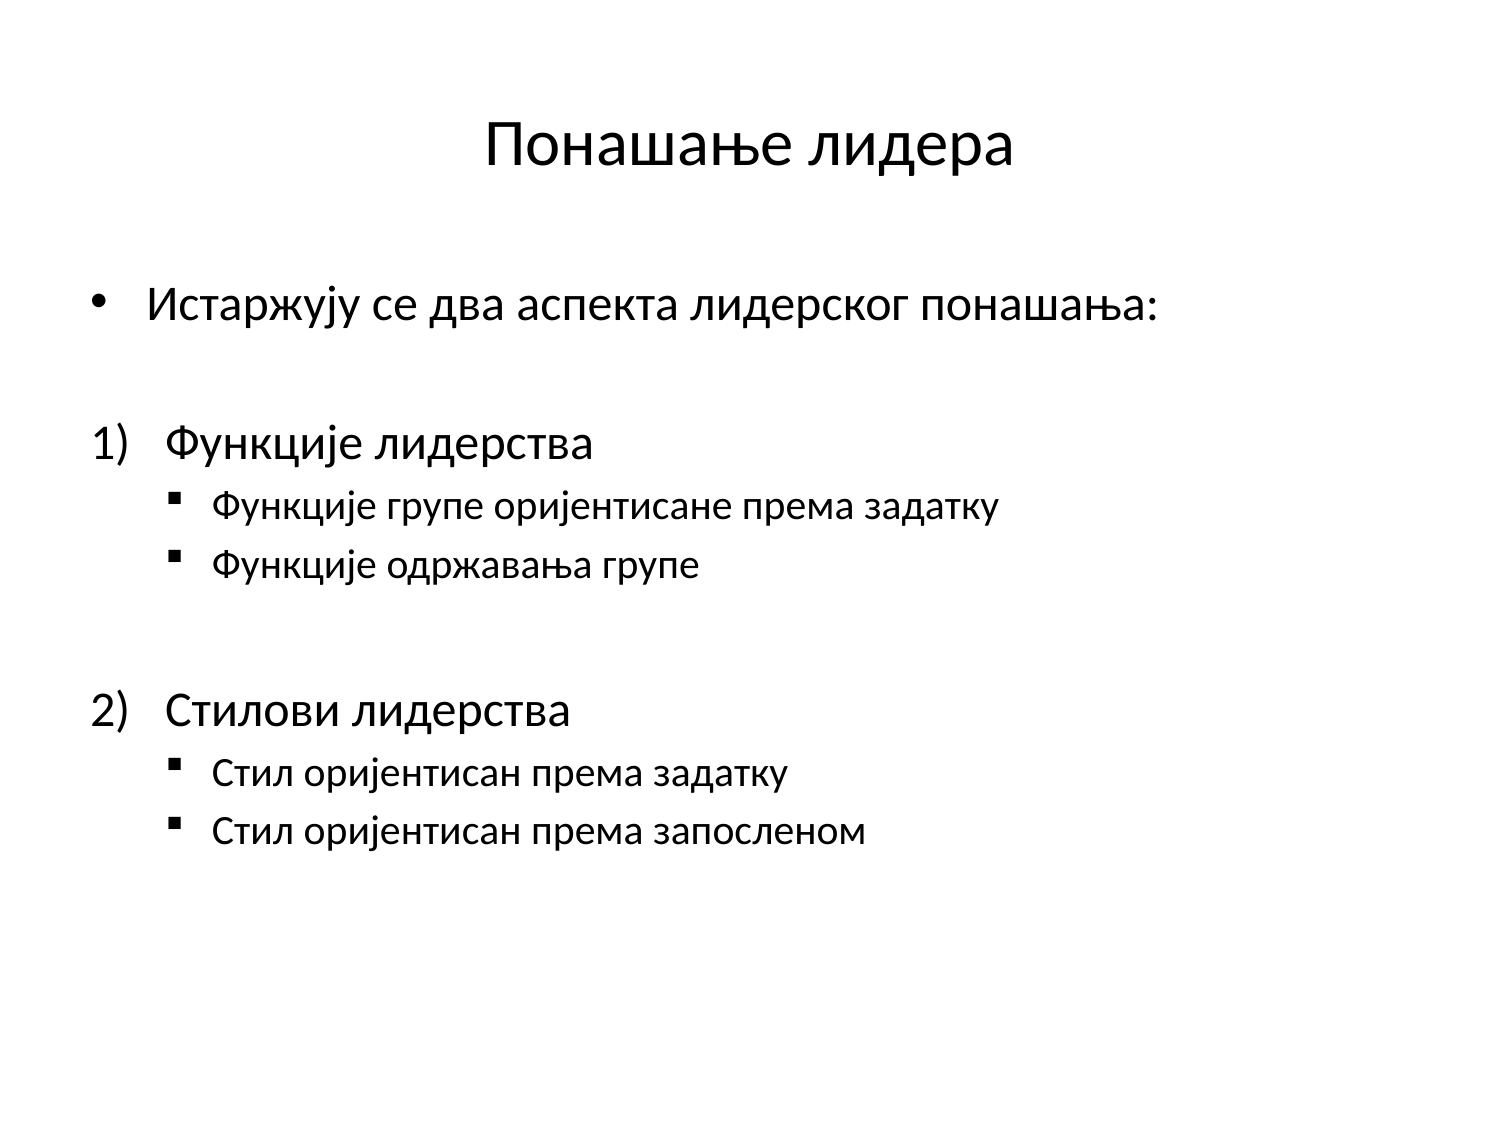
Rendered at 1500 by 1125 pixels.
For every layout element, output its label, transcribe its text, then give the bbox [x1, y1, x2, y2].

title Понашање лидера [75, 45, 1425, 233]
list Истаржују се два аспекта лидерског понашања: Функције лидерства Функције групе оријентисане према задатку Функције одржавања групе Стилови лидерства Стил оријентисан према задатку Стил оријентисан према запосленом [75, 262, 1425, 1005]
